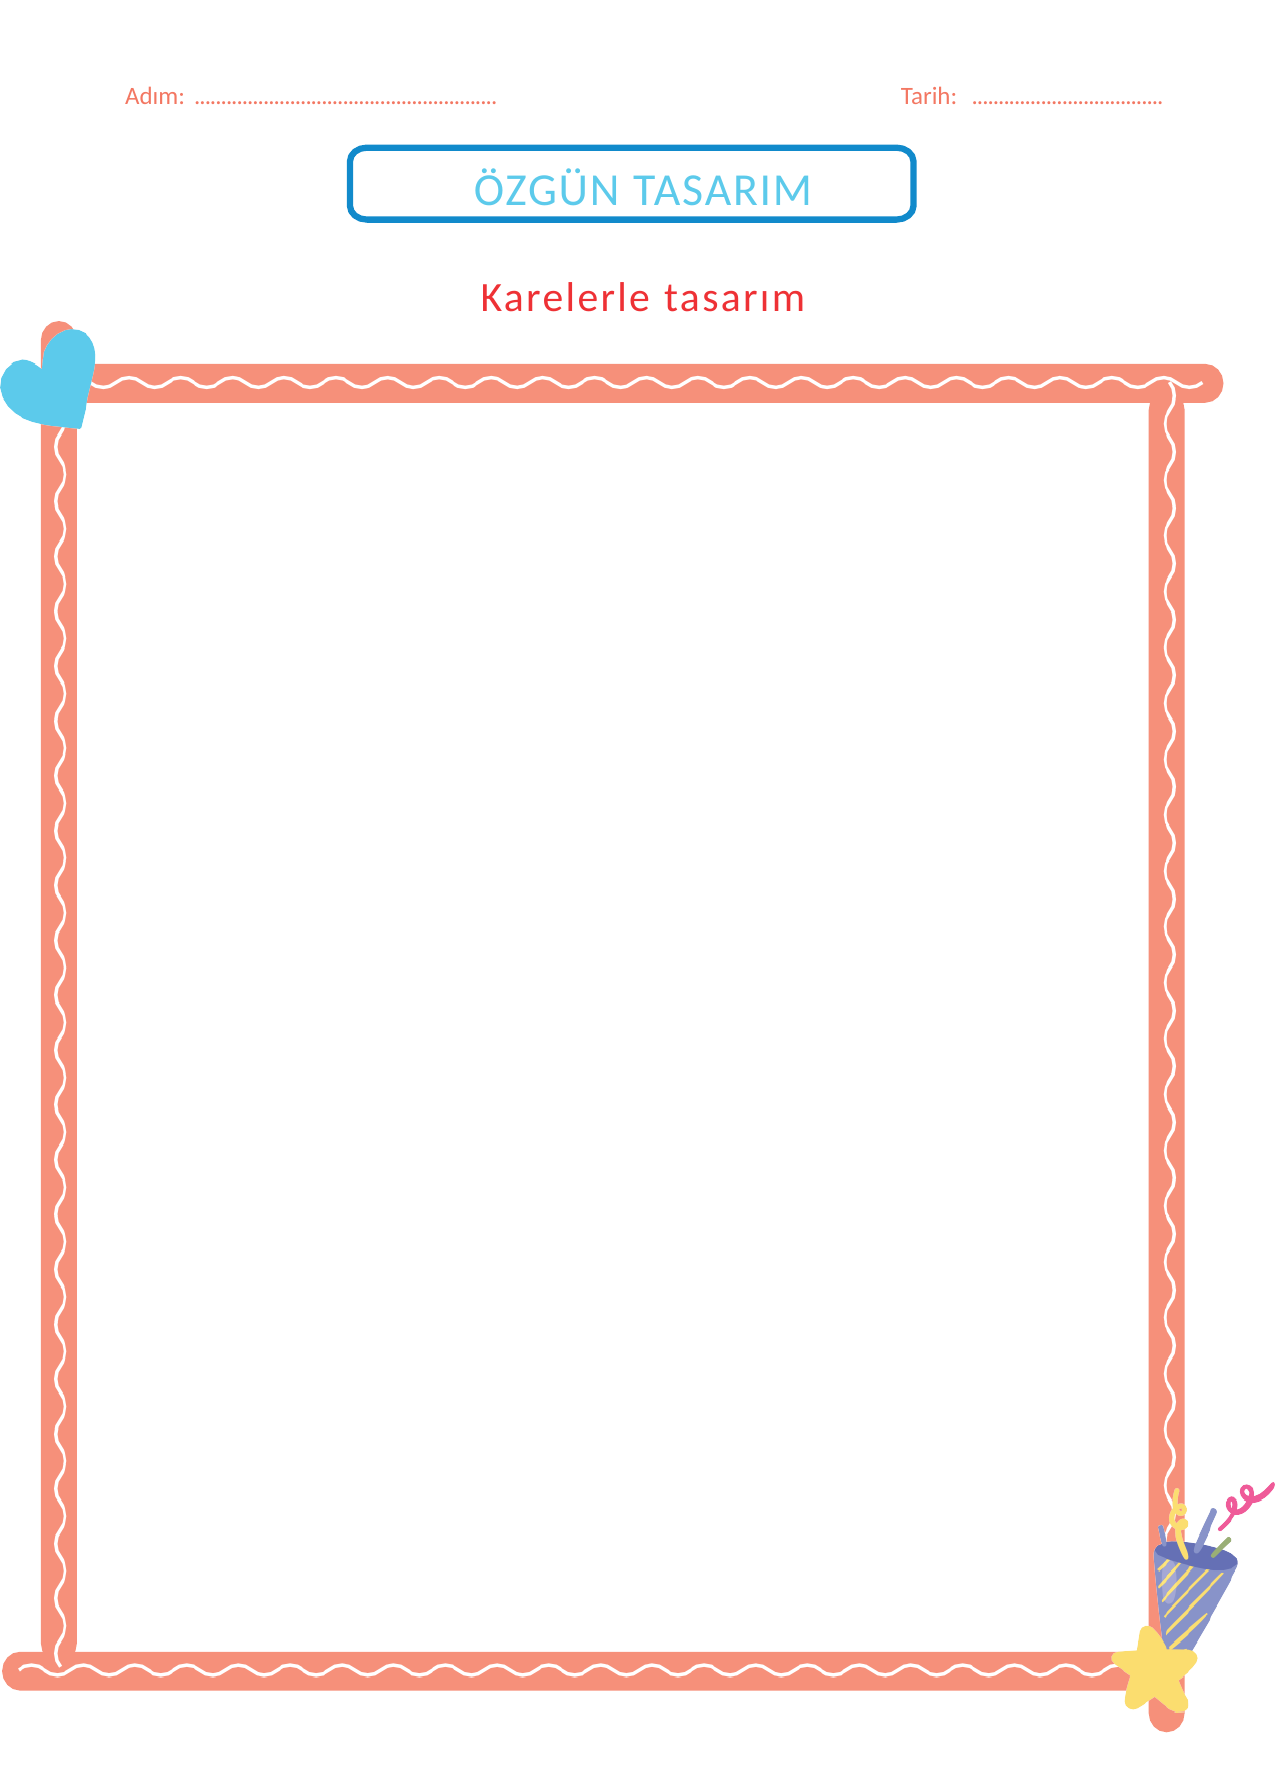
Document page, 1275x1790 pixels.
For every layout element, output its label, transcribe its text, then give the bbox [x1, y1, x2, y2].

text_box [351, 147, 913, 157]
text_box Tarih: .................................... [898, 77, 1171, 110]
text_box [0, 320, 1275, 1733]
text_box ÖZGÜN TASARIM Karelerle tasarım [27, 157, 1250, 319]
text_box Adım: ......................................................... [122, 77, 505, 110]
